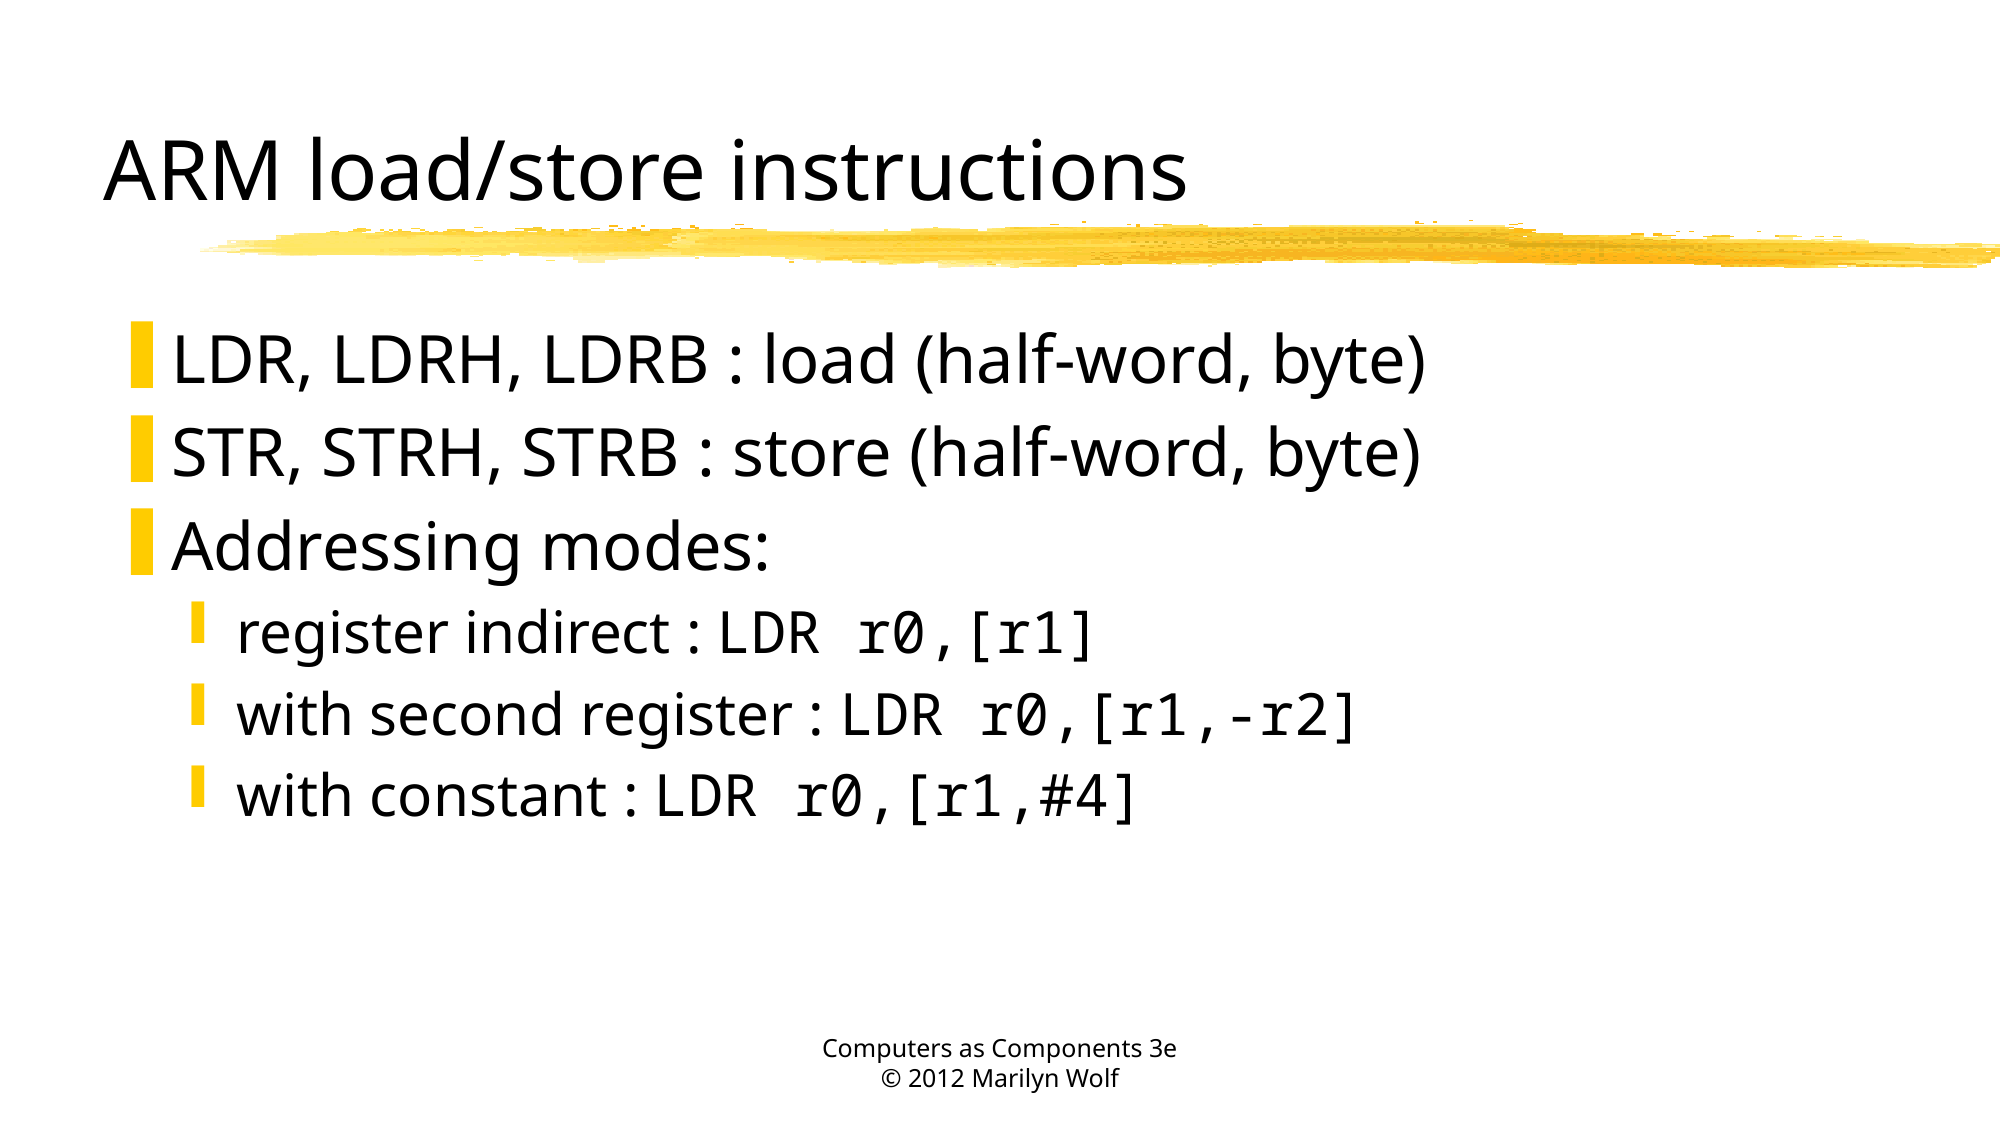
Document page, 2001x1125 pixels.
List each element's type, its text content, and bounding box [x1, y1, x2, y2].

picture [200, 215, 2000, 279]
list LDR, LDRH, LDRB : load (half-word, byte) STR, STRH, STRB : store (half-word, byte) Addressing modes: register indirect : LDR r0,[r1] with second register : LDR r0,[r1,-r2] with constant : LDR r0,[r1,#4] [99, 309, 1890, 994]
title ARM load/store instructions [88, 37, 1790, 226]
